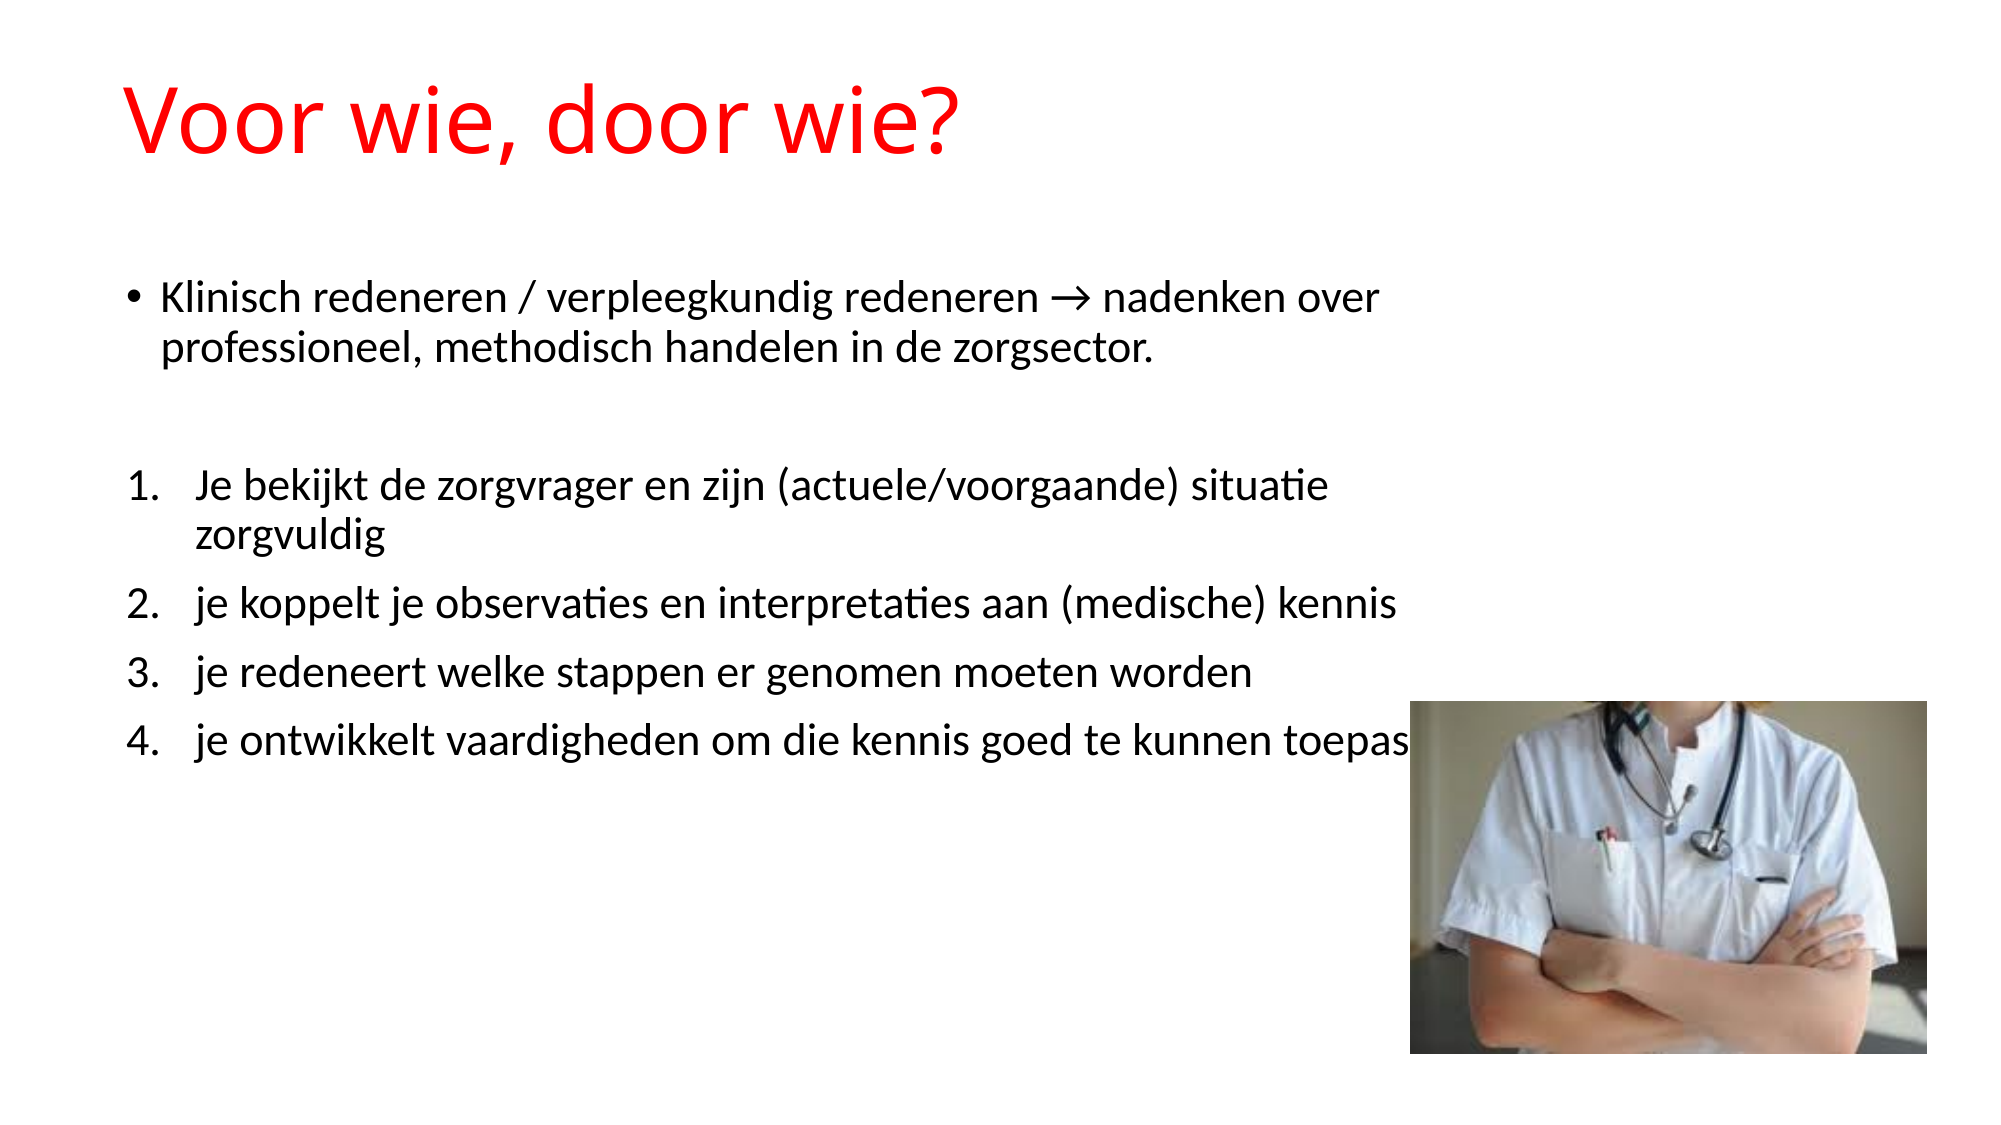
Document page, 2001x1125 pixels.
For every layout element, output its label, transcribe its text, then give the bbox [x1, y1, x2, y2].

picture [1409, 701, 1927, 1054]
list Klinisch redeneren / verpleegkundig redeneren → nadenken over professioneel, methodisch handelen in de zorgsector. Je bekijkt de zorgvrager en zijn (actuele/voorgaande) situatie zorgvuldig je koppelt je observaties en interpretaties aan (medische) kennis je redeneert welke stappen er genomen moeten worden je ontwikkelt vaardigheden om die kennis goed te kunnen toepassen. [111, 265, 1522, 824]
text_box [350, 574, 1591, 635]
title Voor wie, door wie? [108, 15, 1834, 233]
